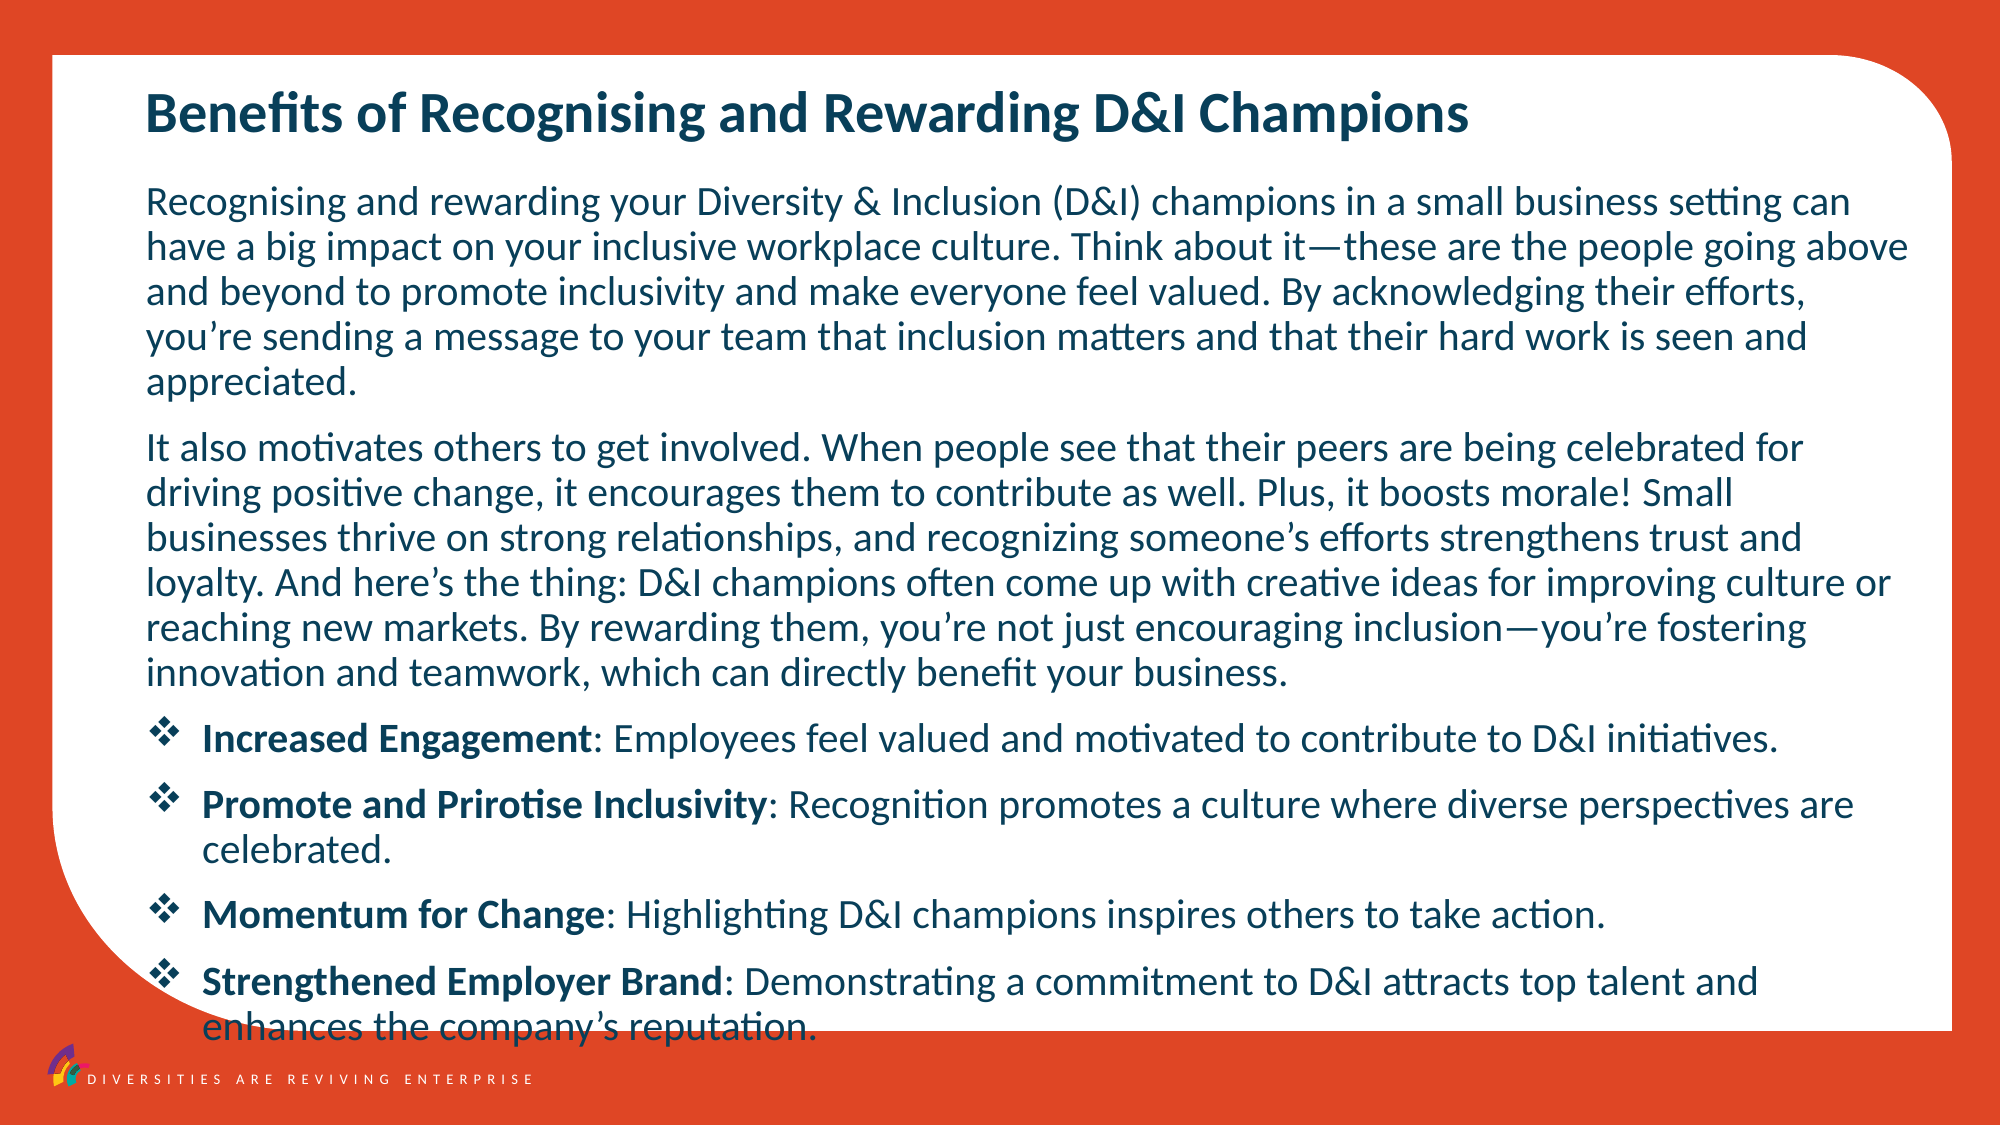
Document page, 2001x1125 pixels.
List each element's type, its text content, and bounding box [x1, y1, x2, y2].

list Recognising and rewarding your Diversity & Inclusion (D&I) champions in a small business setting can have a big impact on your inclusive workplace culture. Think about it—these are the people going above and beyond to promote inclusivity and make everyone feel valued. By acknowledging their efforts, you’re sending a message to your team that inclusion matters and that their hard work is seen and appreciated. It also motivates others to get involved. When people see that their peers are being celebrated for driving positive change, it encourages them to contribute as well. Plus, it boosts morale! Small businesses thrive on strong relationships, and recognizing someone’s efforts strengthens trust and loyalty. And here’s the thing: D&I champions often come up with creative ideas for improving culture or reaching new markets. By rewarding them, you’re not just encouraging inclusion—you’re fostering innovation and teamwork, which can directly benefit your business. Increased Engagement: Employees feel valued and motivated to contribute to D&I initiatives. Promote and Prirotise Inclusivity: Recognition promotes a culture where diverse perspectives are celebrated. Momentum for Change: Highlighting D&I champions inspires others to take action. Strengthened Employer Brand: Demonstrating a commitment to D&I attracts top talent and enhances the company’s reputation. [130, 172, 1936, 804]
list Benefits of Recognising and Rewarding D&I Champions [130, 74, 1869, 207]
